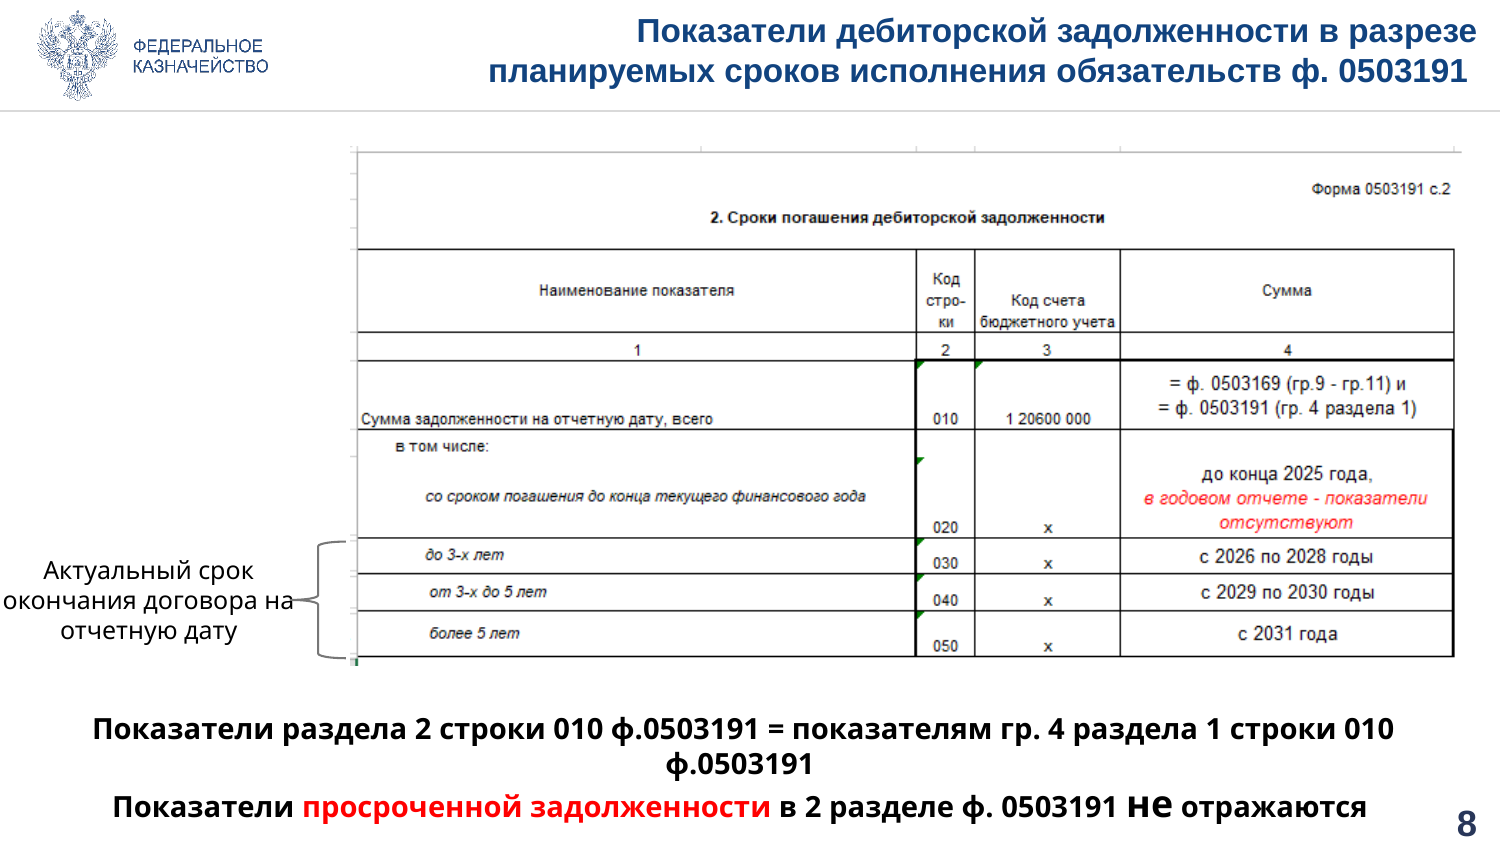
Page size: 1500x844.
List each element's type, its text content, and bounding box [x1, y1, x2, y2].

slide_number 7 [1132, 799, 1478, 844]
text_box Показатели раздела 2 строки 010 ф.0503191 = показателям гр. 4 раздела 1 строки 010 ф.0503191 Показатели просроченной задолженности в 2 разделе ф. 0503191 не отражаются [62, 707, 1425, 829]
picture [37, 10, 169, 101]
text_box [289, 540, 344, 659]
text_box Актуальный срок окончания договора на отчетную дату [0, 546, 311, 652]
title Показатели дебиторской задолженности в разрезе планируемых сроков исполнения обязательств ф. 0503191 [169, 9, 1479, 151]
picture [349, 146, 1462, 666]
